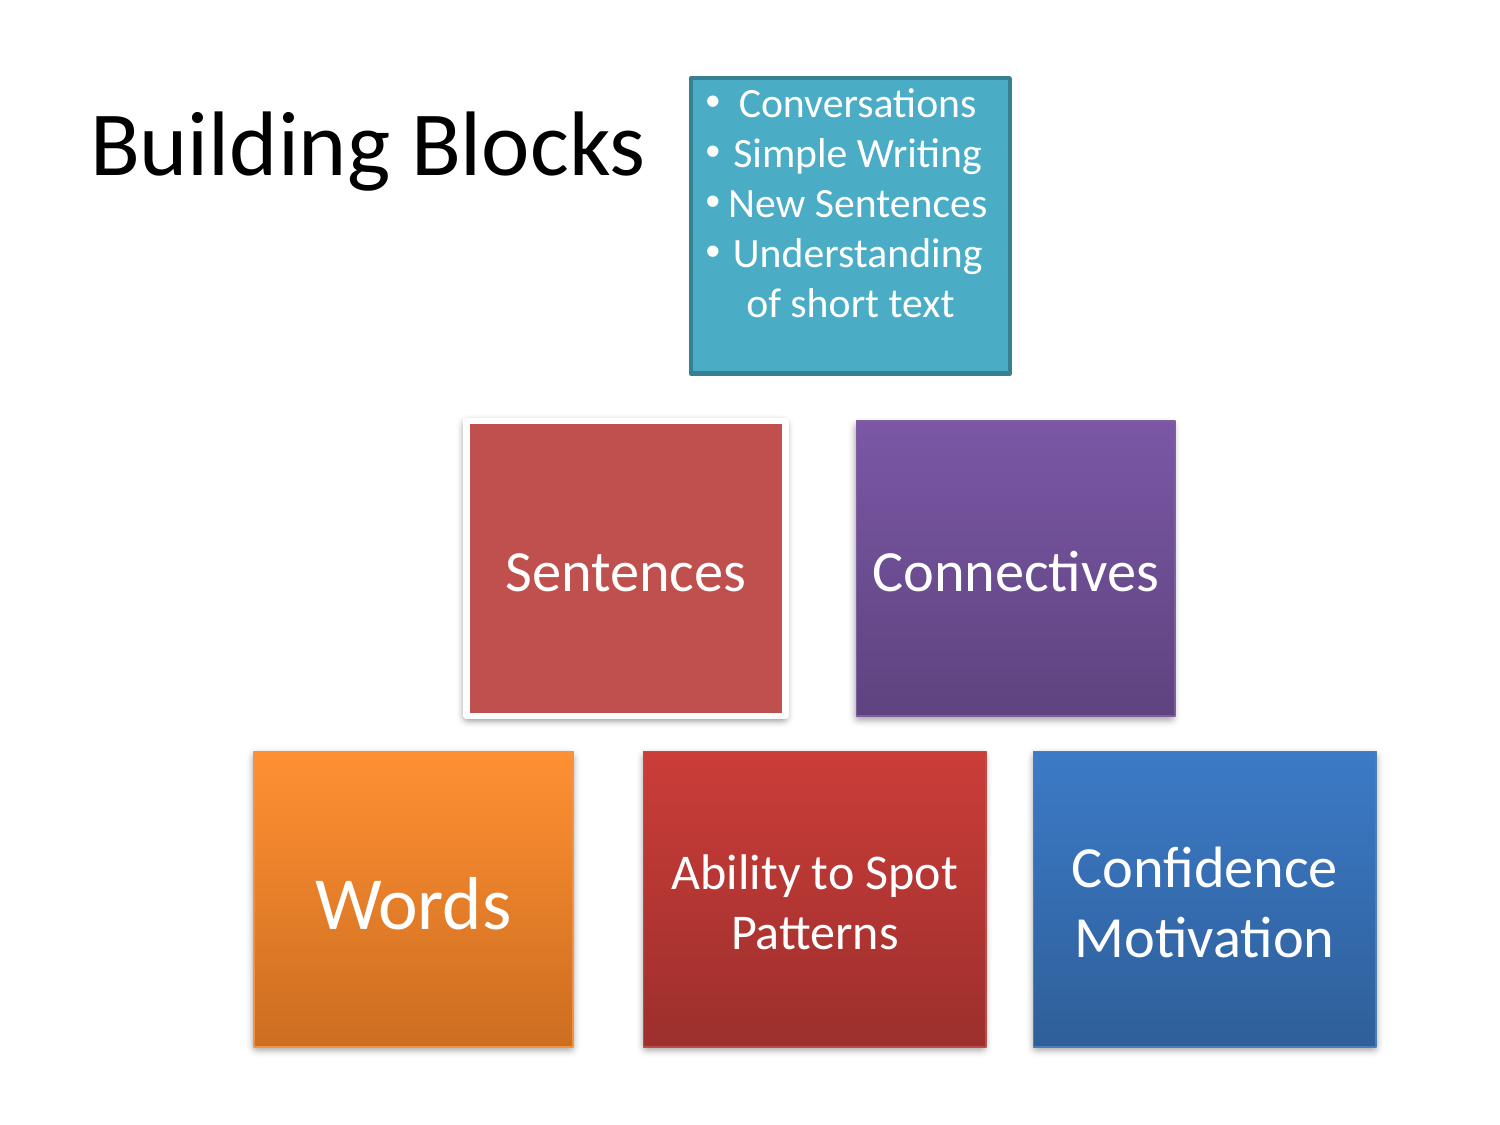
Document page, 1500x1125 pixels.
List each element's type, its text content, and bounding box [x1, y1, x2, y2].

text_box Conversations Simple Writing New Sentences Understanding of short text [689, 76, 1012, 376]
title Building Blocks [75, 45, 1425, 233]
text_box Sentences [463, 418, 789, 719]
text_box Ability to Spot Patterns [643, 751, 987, 1048]
text_box Confidence Motivation [1033, 751, 1377, 1048]
text_box Connectives [856, 420, 1176, 717]
text_box Words [253, 751, 574, 1048]
